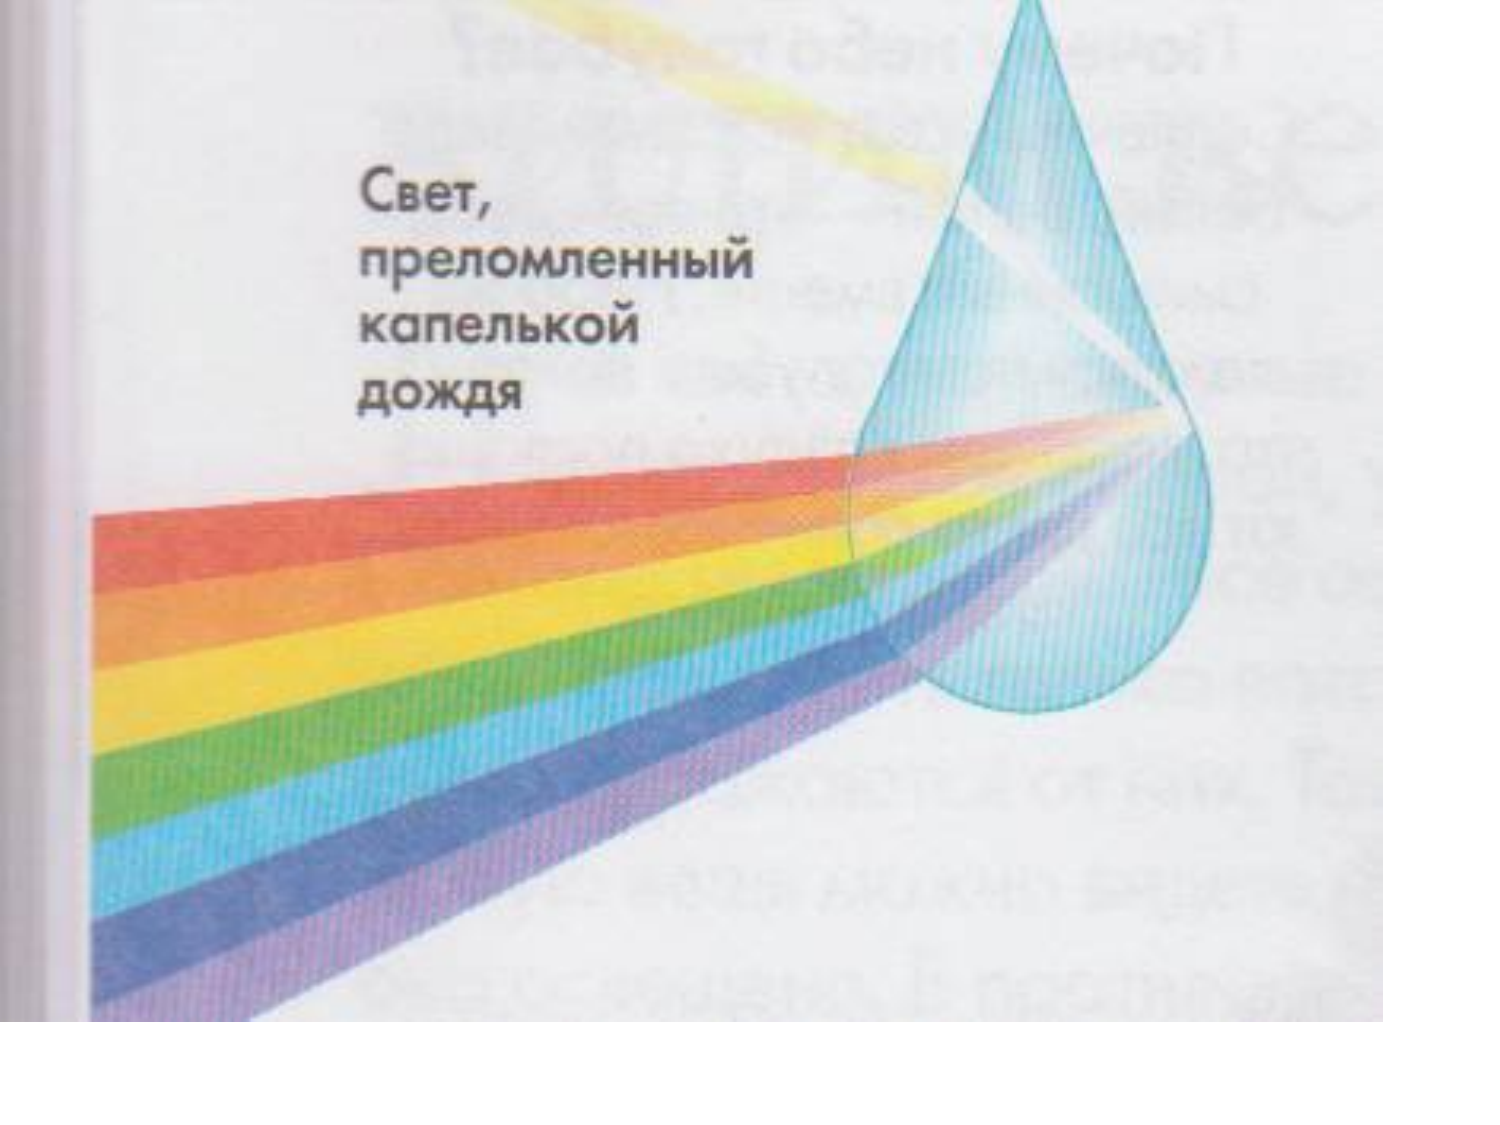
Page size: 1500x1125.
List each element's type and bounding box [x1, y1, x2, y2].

picture [0, 0, 1383, 1023]
